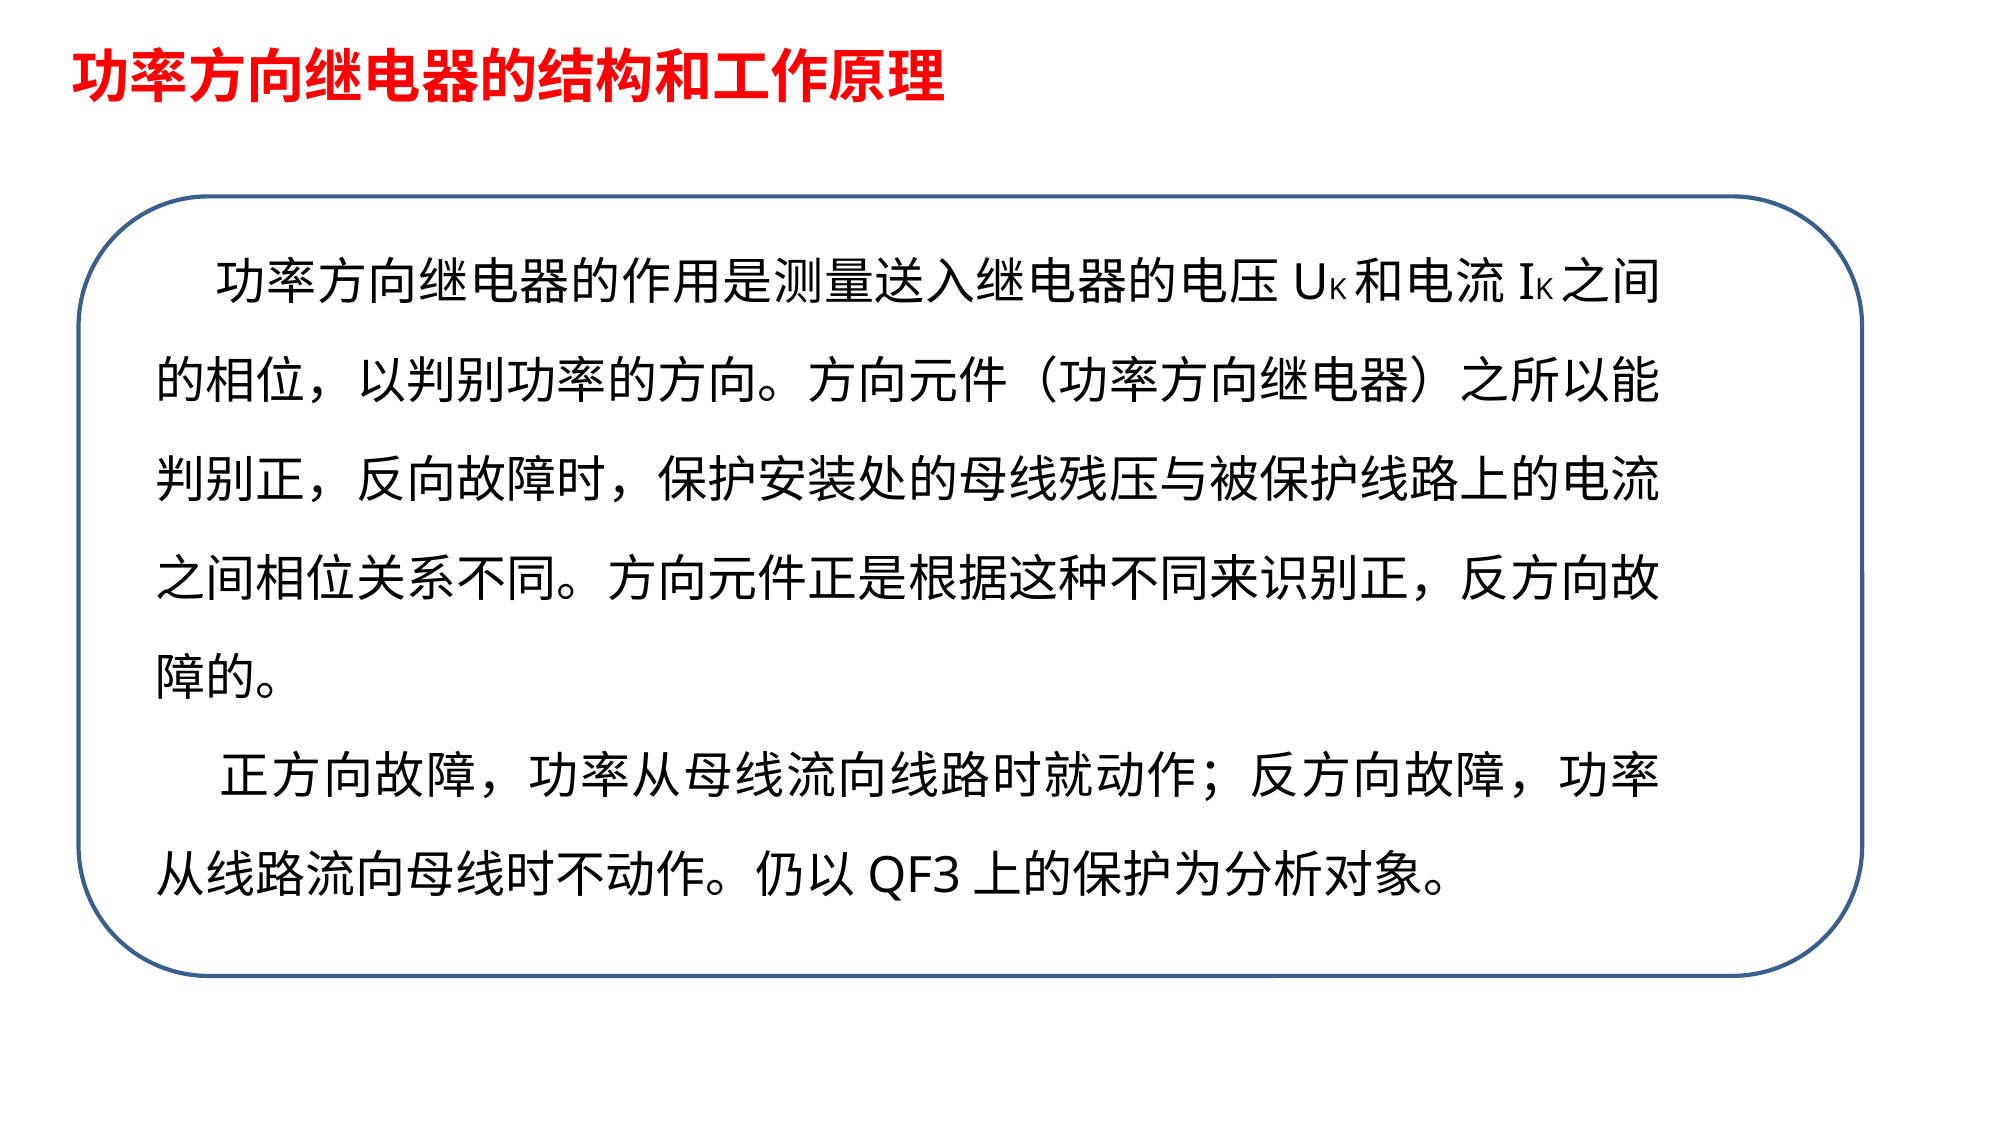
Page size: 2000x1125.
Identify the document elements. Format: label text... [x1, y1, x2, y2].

text_box [76, 194, 1865, 979]
text_box [663, 570, 1420, 631]
text_box 功率方向继电器的作用是测量送入继电器的电压UK和电流IK之间的相位，以判别功率的方向。方向元件（功率方向继电器）之所以能判别正，反向故障时，保护安装处的母线残压与被保护线路上的电流之间相位关系不同。方向元件正是根据这种不同来识别正，反方向故障的。 正方向故障，功率从母线流向线路时就动作；反方向故障，功率从线路流向母线时不动作。仍以QF3上的保护为分析对象。 [140, 202, 1677, 911]
text_box 功率方向继电器的结构和工作原理 [56, 31, 989, 127]
